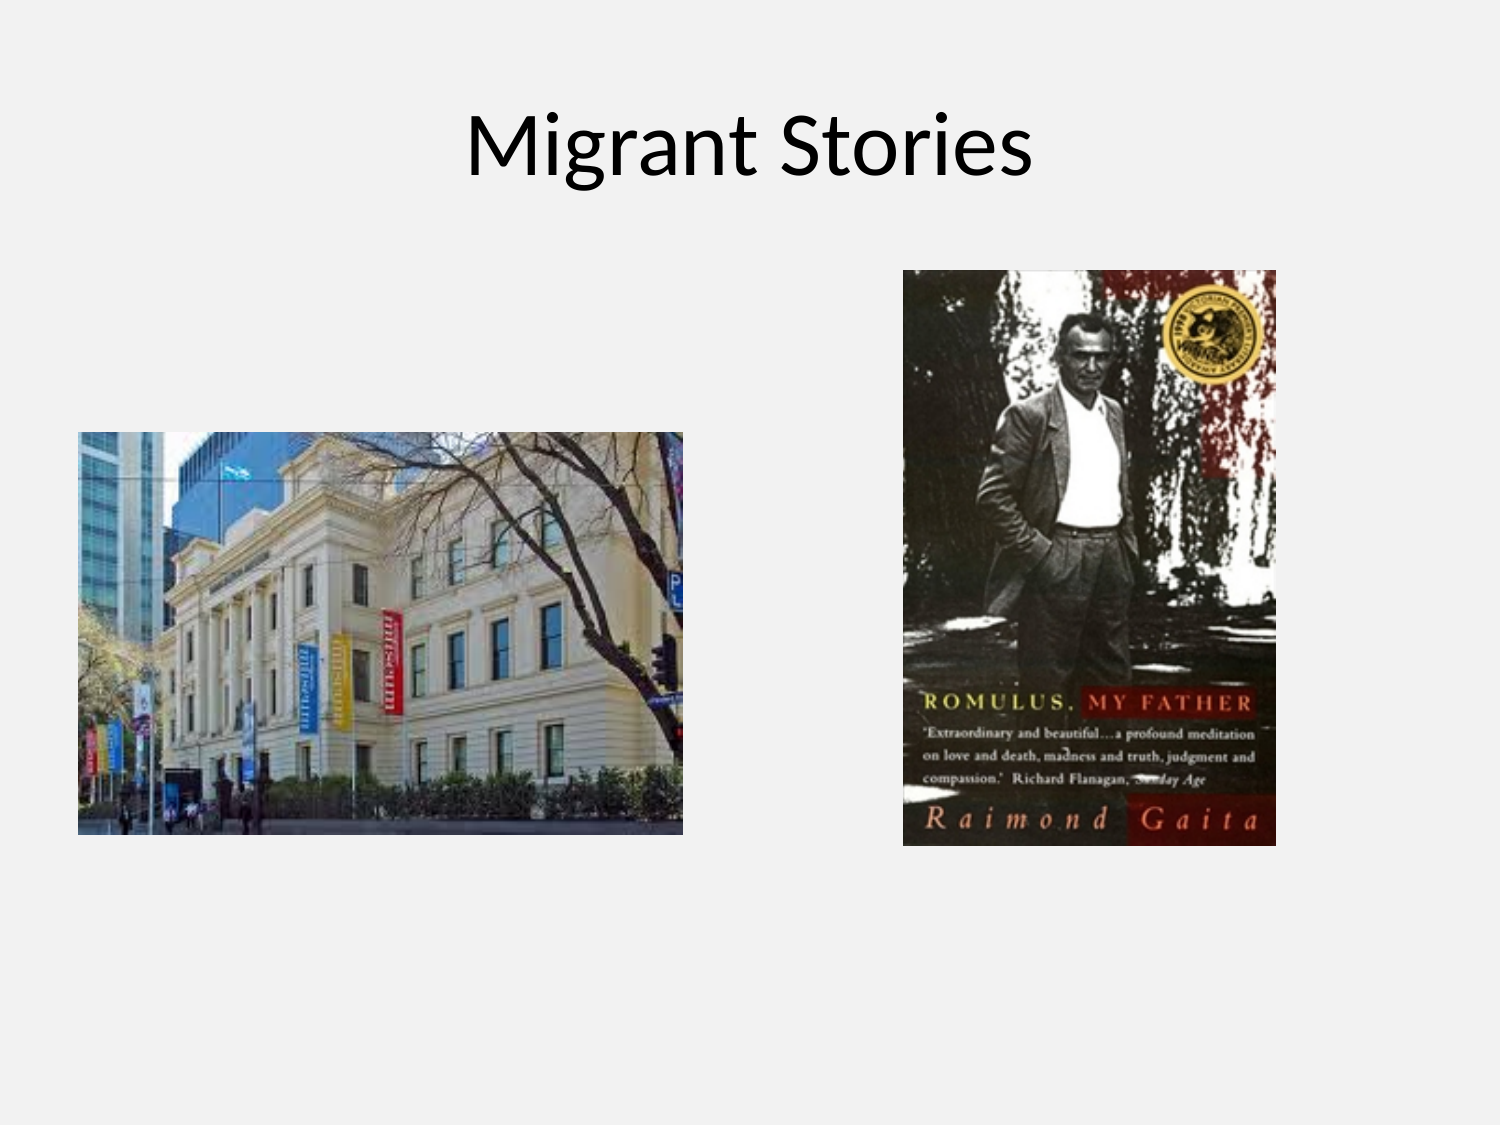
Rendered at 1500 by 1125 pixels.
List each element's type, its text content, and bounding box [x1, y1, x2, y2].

picture [903, 269, 1276, 847]
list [78, 432, 683, 835]
title Migrant Stories [75, 45, 1425, 233]
